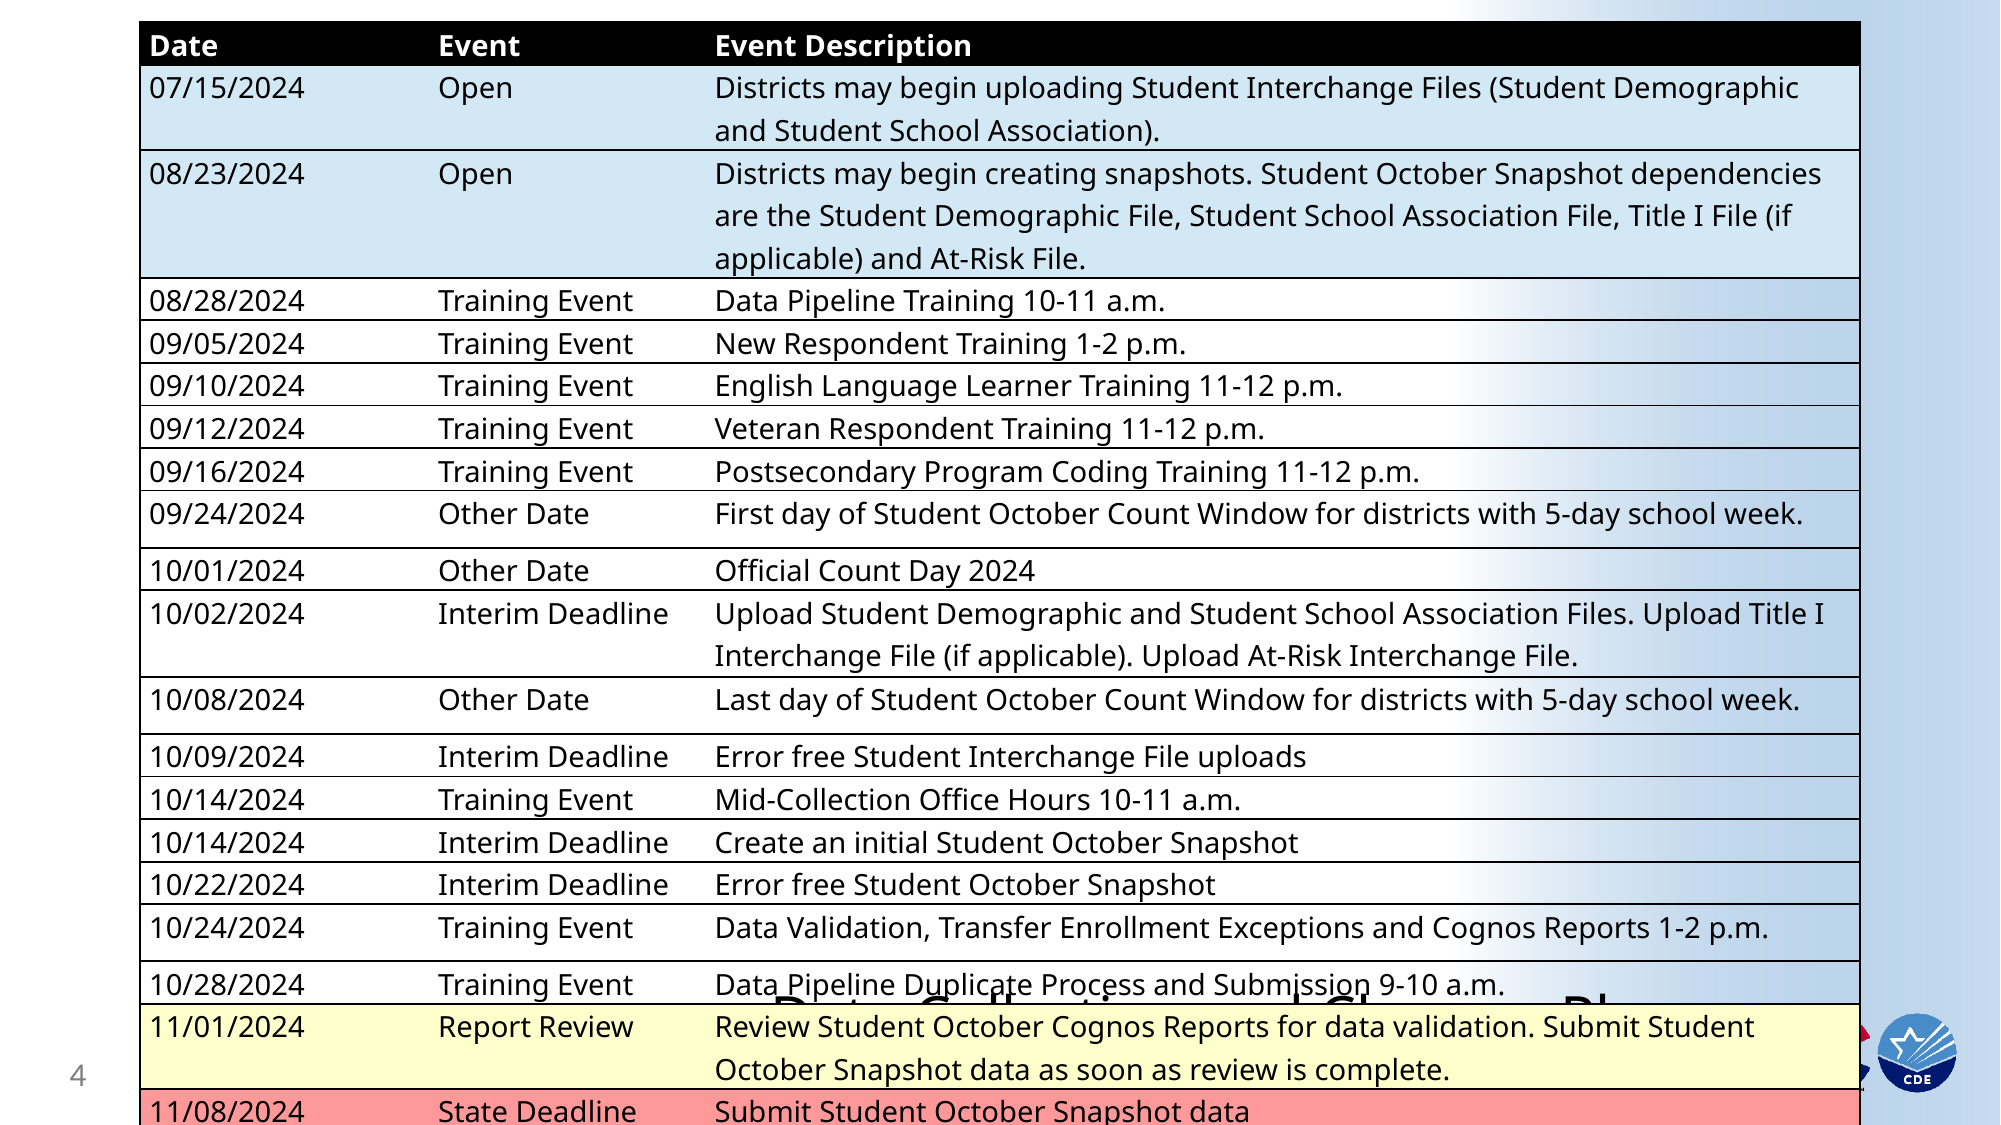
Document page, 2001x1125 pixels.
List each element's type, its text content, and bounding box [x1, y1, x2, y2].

table_cell Veteran Respondent Training 11-12 p.m. [705, 406, 1859, 447]
table_cell 09/10/2024 [141, 364, 429, 405]
table_cell Open [429, 151, 705, 277]
table_cell Training Event [429, 905, 705, 960]
table_cell 10/08/2024 [141, 678, 429, 733]
picture [1861, 1012, 1957, 1093]
slide_number 4 [54, 1042, 505, 1103]
table_cell 10/28/2024 [141, 962, 429, 1003]
table_cell Training Event [429, 449, 705, 490]
table_cell Interim Deadline [429, 820, 705, 861]
table_cell Other Date [429, 491, 705, 547]
table_cell English Language Learner Training 11-12 p.m. [705, 364, 1859, 405]
table_header Event Description [705, 23, 1859, 64]
table_cell Submit Student October Snapshot data [705, 1090, 1859, 1125]
table_cell 10/09/2024 [141, 735, 429, 776]
table_cell 10/02/2024 [141, 591, 429, 676]
table_cell Data Pipeline Training 10-11 a.m. [705, 279, 1859, 319]
table_cell First day of Student October Count Window for districts with 5-day school week. [705, 491, 1859, 547]
table_cell 09/24/2024 [141, 491, 429, 547]
table_cell Data Validation, Transfer Enrollment Exceptions and Cognos Reports 1-2 p.m. [705, 905, 1859, 960]
table_cell Report Review [429, 1005, 705, 1088]
table_cell 10/14/2024 [141, 820, 429, 861]
table_cell Training Event [429, 364, 705, 405]
table_cell Other Date [429, 549, 705, 589]
table_cell Upload Student Demographic and Student School Association Files. Upload Title I Interchange File (if applicable). Upload At-Risk Interchange File. [705, 591, 1859, 676]
table_cell Training Event [429, 777, 705, 818]
table_cell Postsecondary Program Coding Training 11-12 p.m. [705, 449, 1859, 490]
table_cell Districts may begin uploading Student Interchange Files (Student Demographic and Student School Association). [705, 66, 1859, 149]
table_cell Other Date [429, 678, 705, 733]
table_cell Error free Student Interchange File uploads [705, 735, 1859, 776]
table_cell 09/16/2024 [141, 449, 429, 490]
table_cell Last day of Student October Count Window for districts with 5-day school week. [705, 678, 1859, 733]
table_cell Districts may begin creating snapshots. Student October Snapshot dependencies are the Student Demographic File, Student School Association File, Title I File (if applicable) and At-Risk File. [705, 151, 1859, 277]
table_cell Interim Deadline [429, 591, 705, 676]
table_cell 11/08/2024 12:00 p.m. [141, 1103, 429, 1125]
table_header Event [429, 23, 705, 64]
table_cell 11/01/2024 [141, 1005, 429, 1042]
table_cell New Respondent Training 1-2 p.m. [705, 321, 1859, 362]
table_cell Open [429, 66, 705, 149]
table_cell Training Event [429, 406, 705, 447]
table_cell Create an initial Student October Snapshot [705, 820, 1859, 861]
table_cell Training Event [429, 962, 705, 1003]
table_cell Error free Student October Snapshot [705, 863, 1859, 903]
table_cell Interim Deadline [429, 735, 705, 776]
table_cell 07/15/2024 [141, 66, 429, 149]
table_cell 10/24/2024 [141, 905, 429, 960]
table_cell Review Student October Cognos Reports for data validation. Submit Student October Snapshot data as soon as review is complete. [705, 1005, 1859, 1088]
table_cell 10/22/2024 [141, 863, 429, 903]
table_cell 10/14/2024 [141, 777, 429, 818]
table_cell Mid-Collection Office Hours 10-11 a.m. [705, 777, 1859, 818]
table_cell 08/23/2024 [141, 151, 429, 277]
table_cell Interim Deadline [429, 863, 705, 903]
table_cell Training Event [429, 321, 705, 362]
table_cell Official Count Day 2024 [705, 549, 1859, 589]
table_header Date [141, 23, 429, 64]
table_cell 08/28/2024 [141, 279, 429, 319]
table_cell 10/01/2024 [141, 549, 429, 589]
table_cell 09/12/2024 [141, 406, 429, 447]
table_cell Data Pipeline Duplicate Process and Submission 9-10 a.m. [705, 962, 1859, 1003]
table_cell Training Event [429, 279, 705, 319]
table_cell 09/05/2024 [141, 321, 429, 362]
table_cell State Deadline [429, 1090, 705, 1125]
